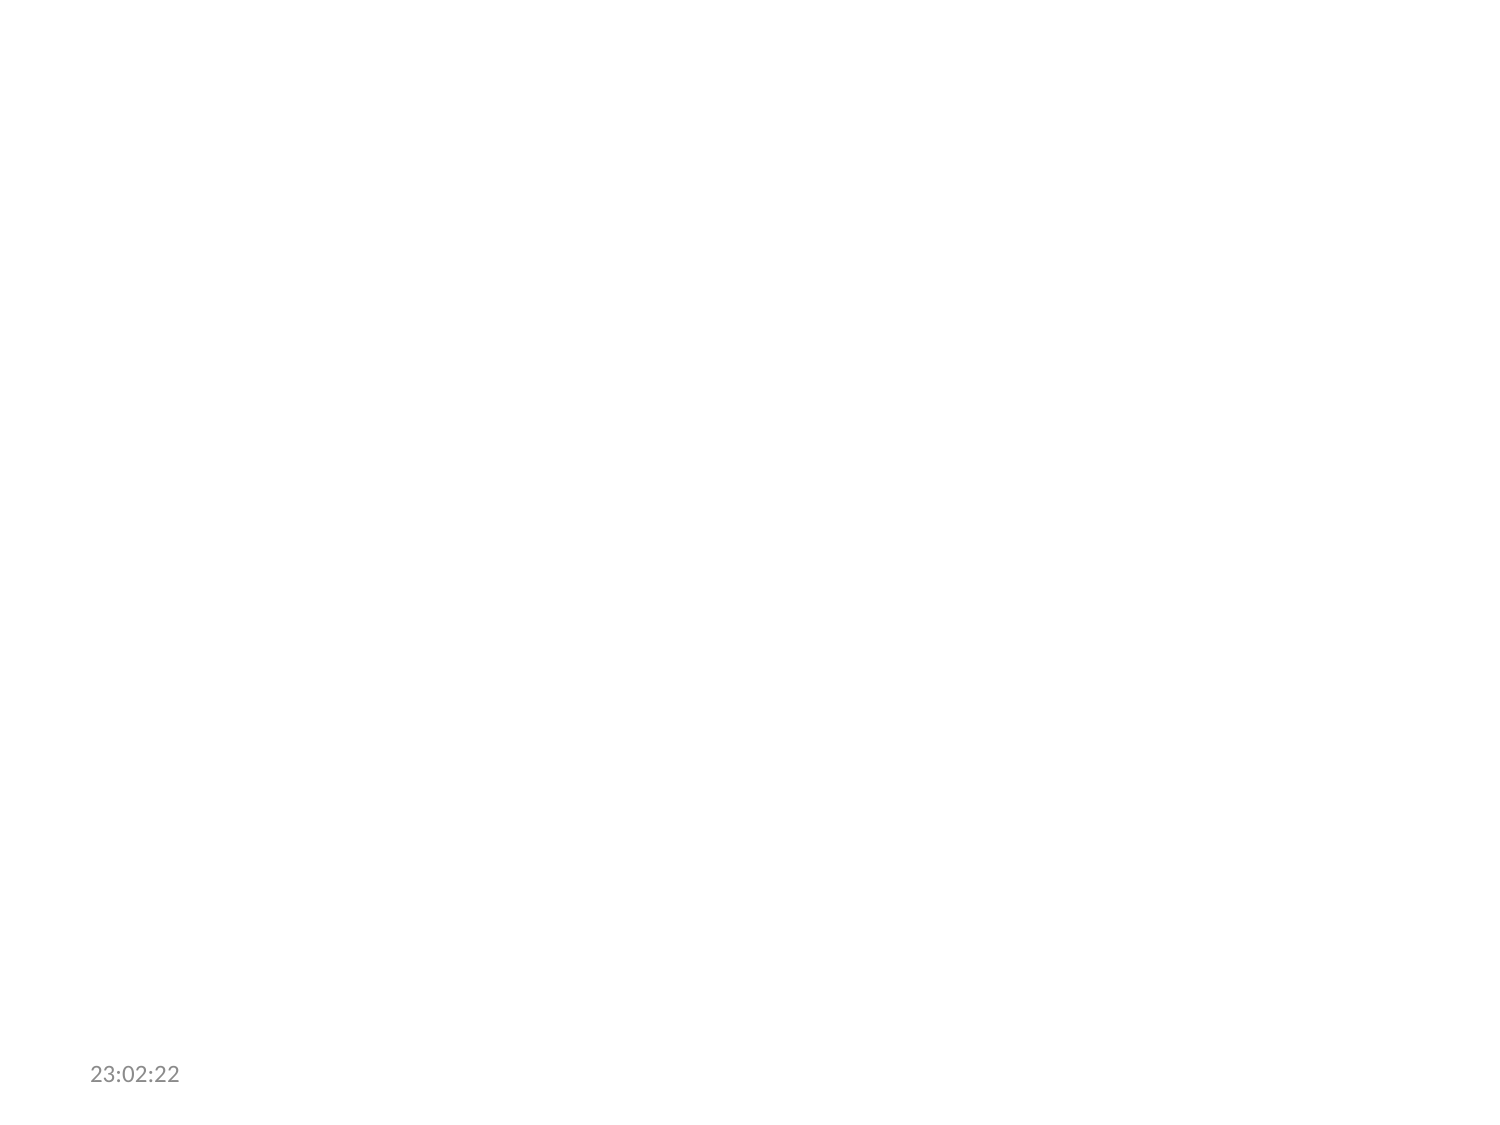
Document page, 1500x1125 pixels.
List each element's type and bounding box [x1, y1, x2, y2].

slide_number [75, 1042, 425, 1103]
